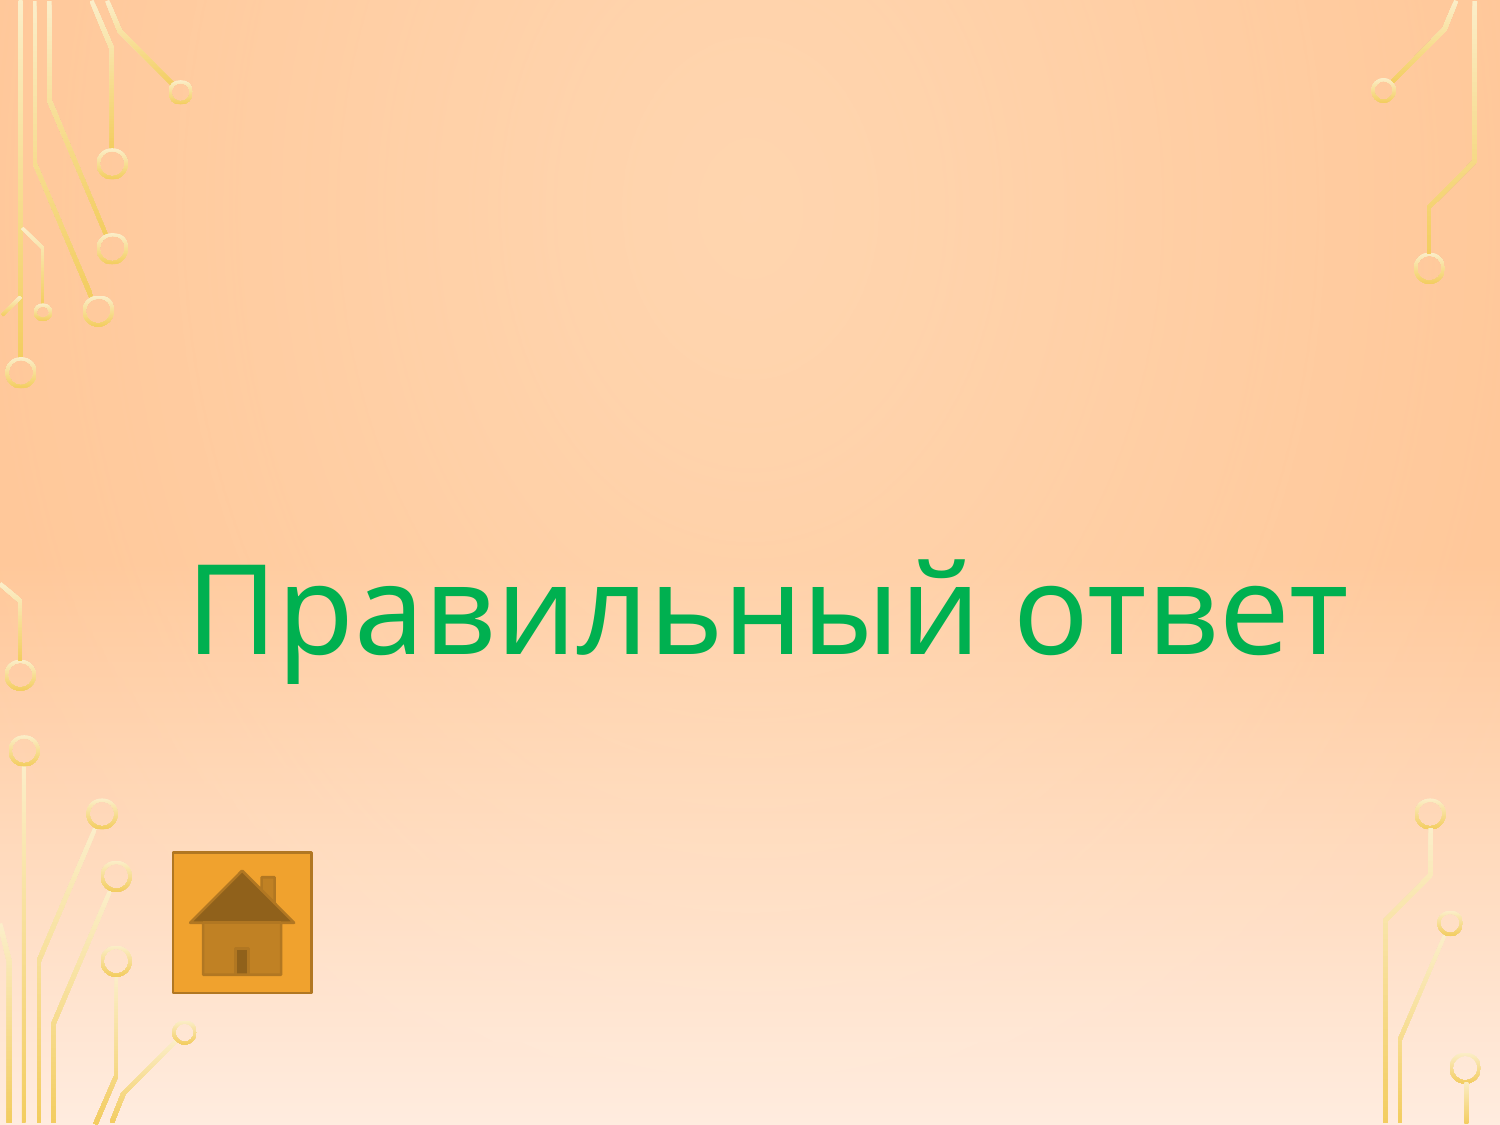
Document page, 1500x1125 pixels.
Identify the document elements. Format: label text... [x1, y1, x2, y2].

text_box Правильный ответ [171, 521, 1365, 687]
text_box [172, 851, 313, 994]
